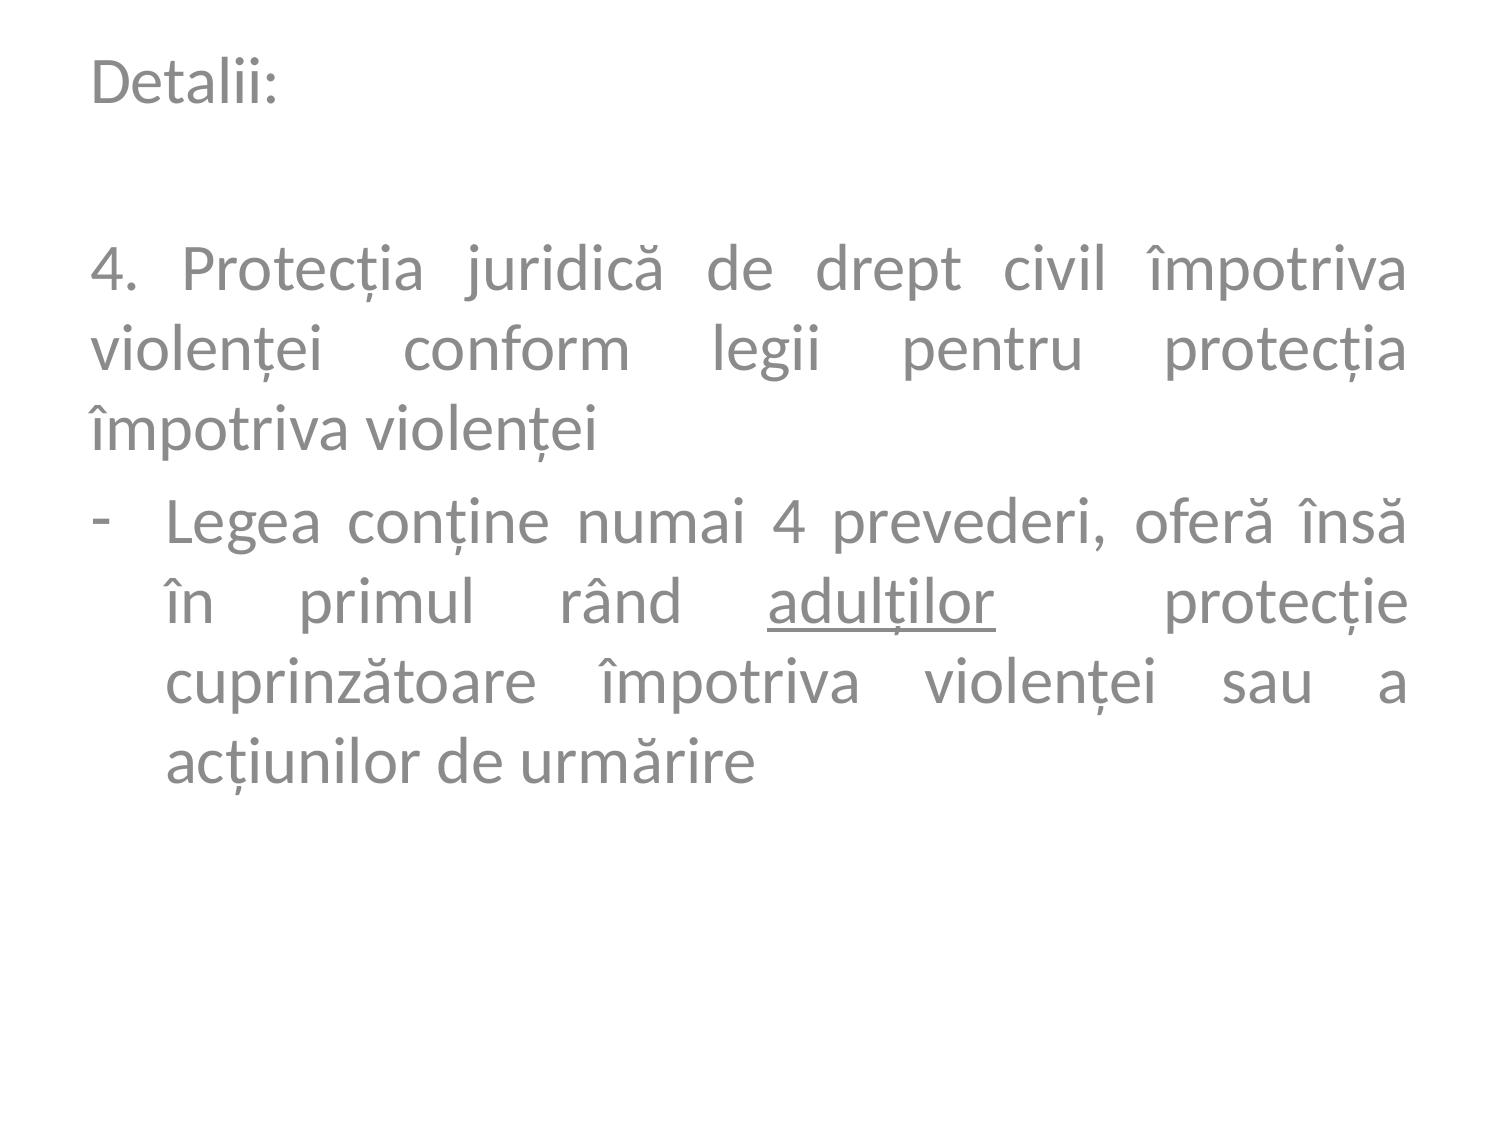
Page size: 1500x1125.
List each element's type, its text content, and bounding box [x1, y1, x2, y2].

list Detalii: 4. Protecția juridică de drept civil împotriva violenței conform legii pentru protecția împotriva violenței Legea conține numai 4 prevederi, oferă însă în primul rând adulților protecție cuprinzătoare împotriva violenței sau a acțiunilor de urmărire [75, 29, 1425, 1005]
